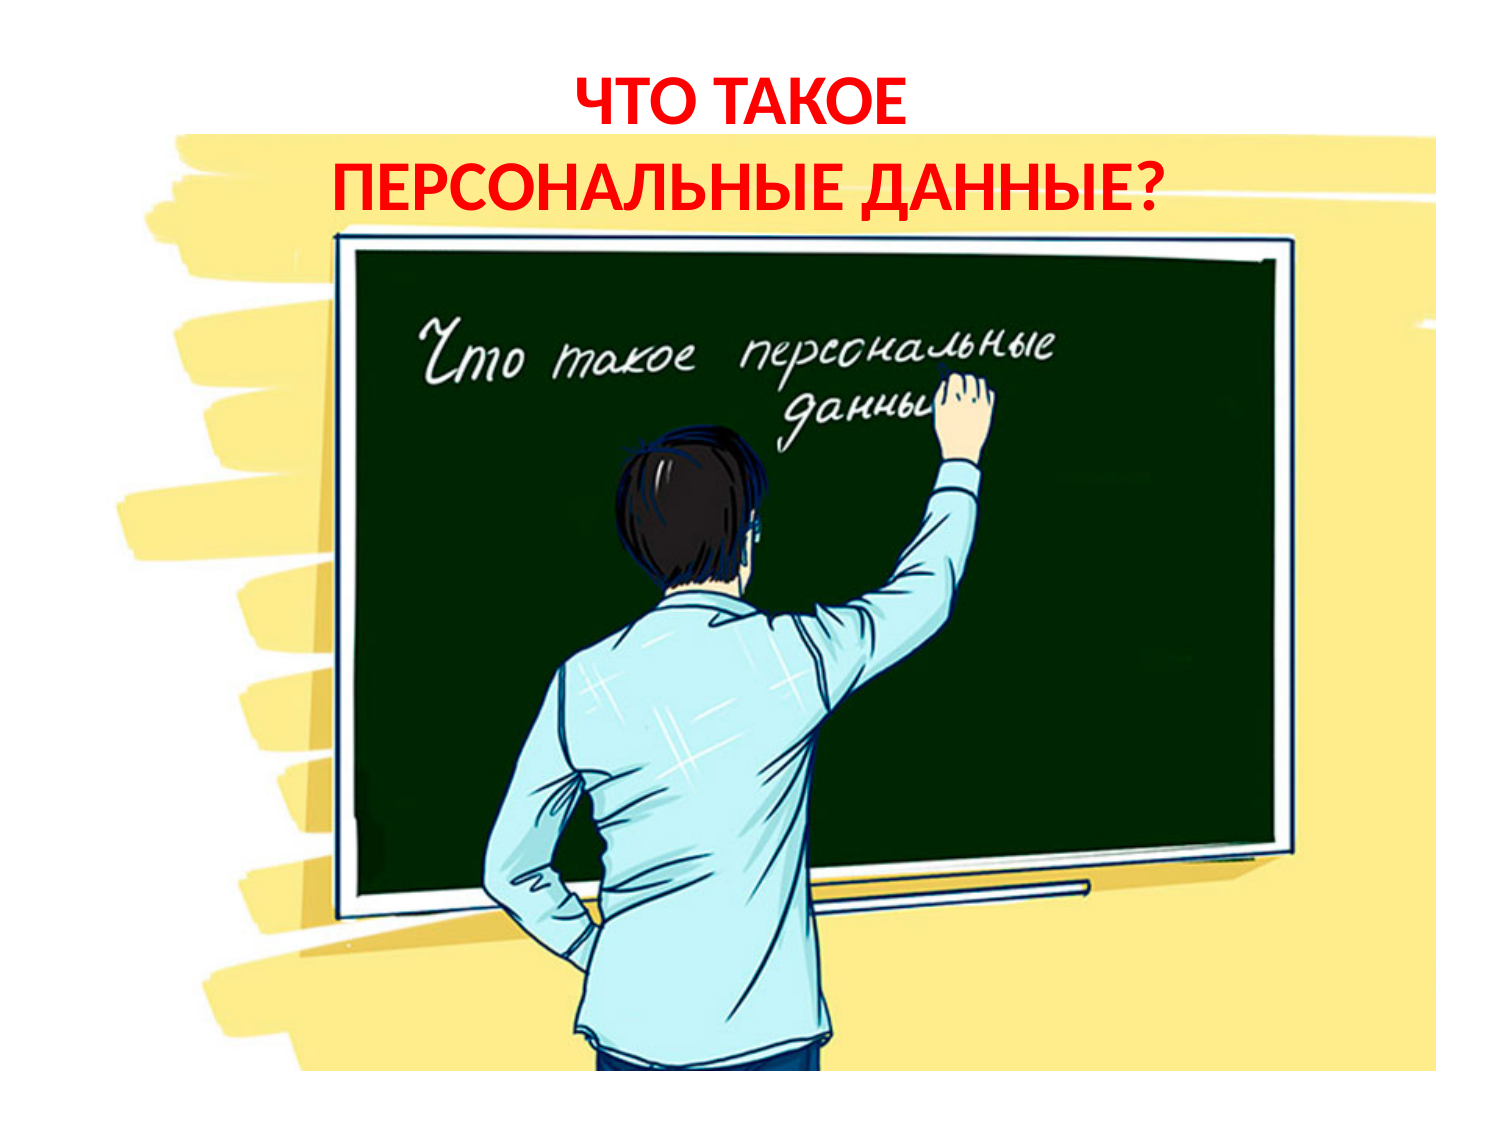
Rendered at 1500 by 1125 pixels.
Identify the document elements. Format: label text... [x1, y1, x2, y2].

picture [29, 133, 1436, 1071]
title ЧТО ТАКОЕ ПЕРСОНАЛЬНЫЕ ДАННЫЕ? [74, 44, 1426, 132]
